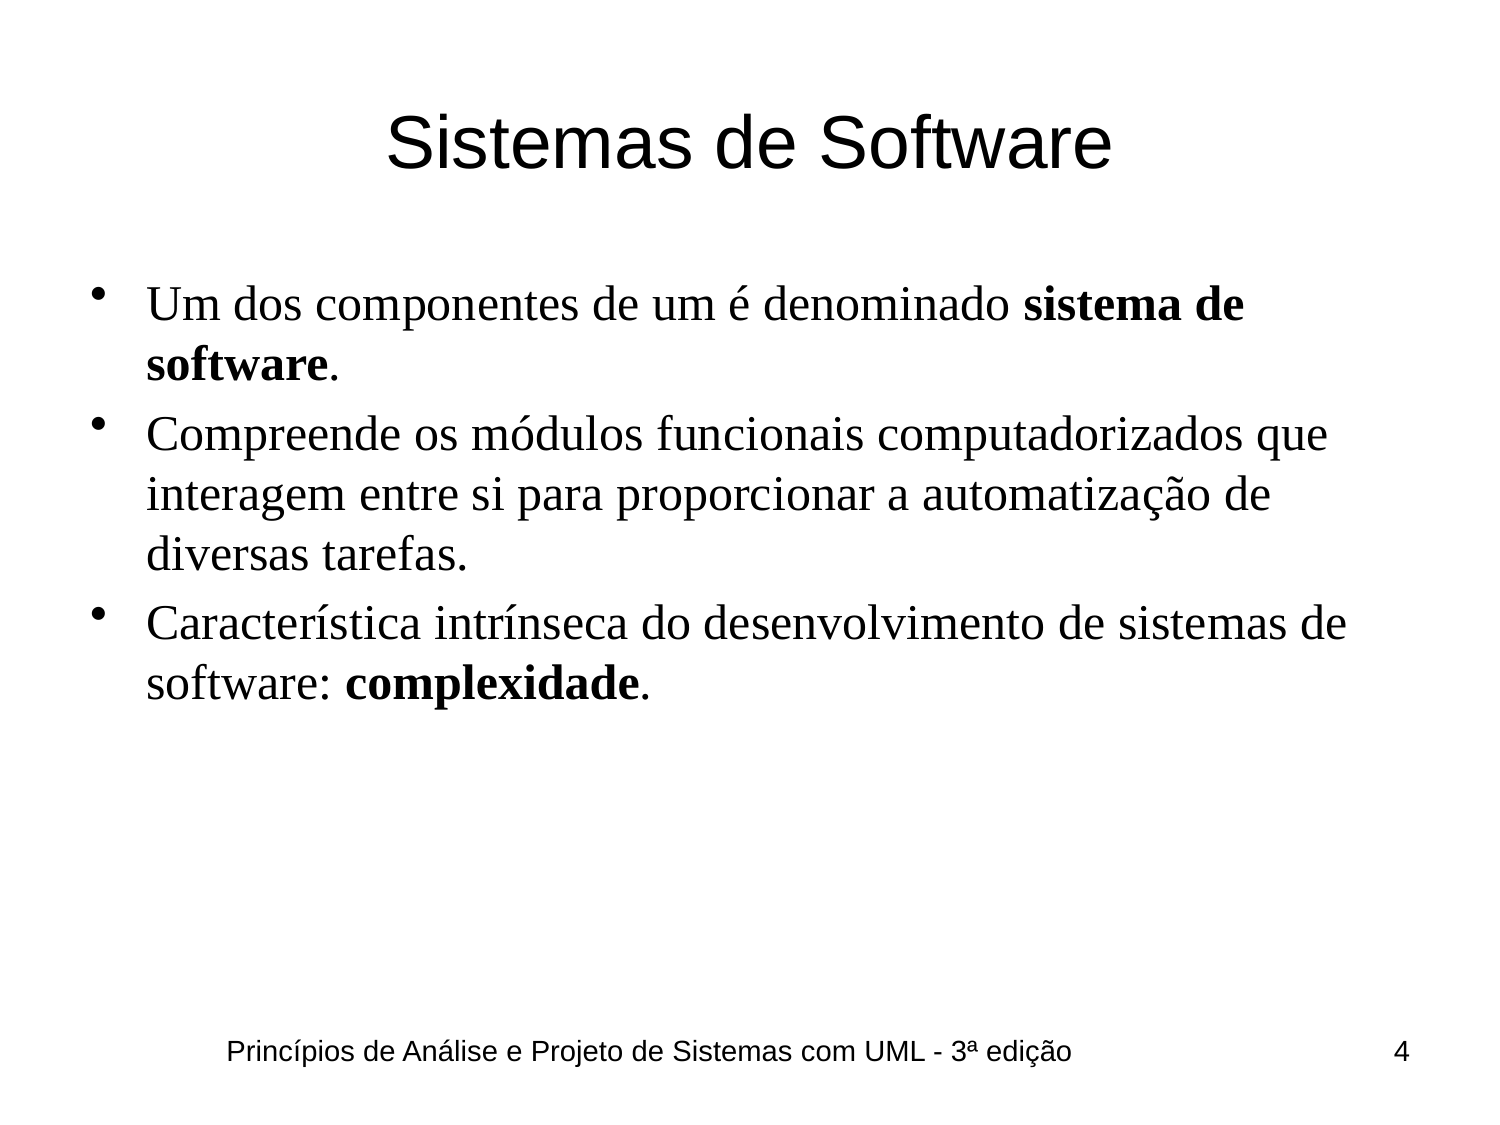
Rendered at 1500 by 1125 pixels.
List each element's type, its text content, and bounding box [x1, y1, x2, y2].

list Um dos componentes de um é denominado sistema de software. Compreende os módulos funcionais computadorizados que interagem entre si para proporcionar a automatização de diversas tarefas. Característica intrínseca do desenvolvimento de sistemas de software: complexidade. [74, 262, 1426, 1006]
title Sistemas de Software [74, 44, 1426, 233]
slide_number 4 [1237, 1024, 1426, 1103]
footer Princípios de Análise e Projeto de Sistemas com UML - 3ª edição [74, 1024, 1226, 1103]
